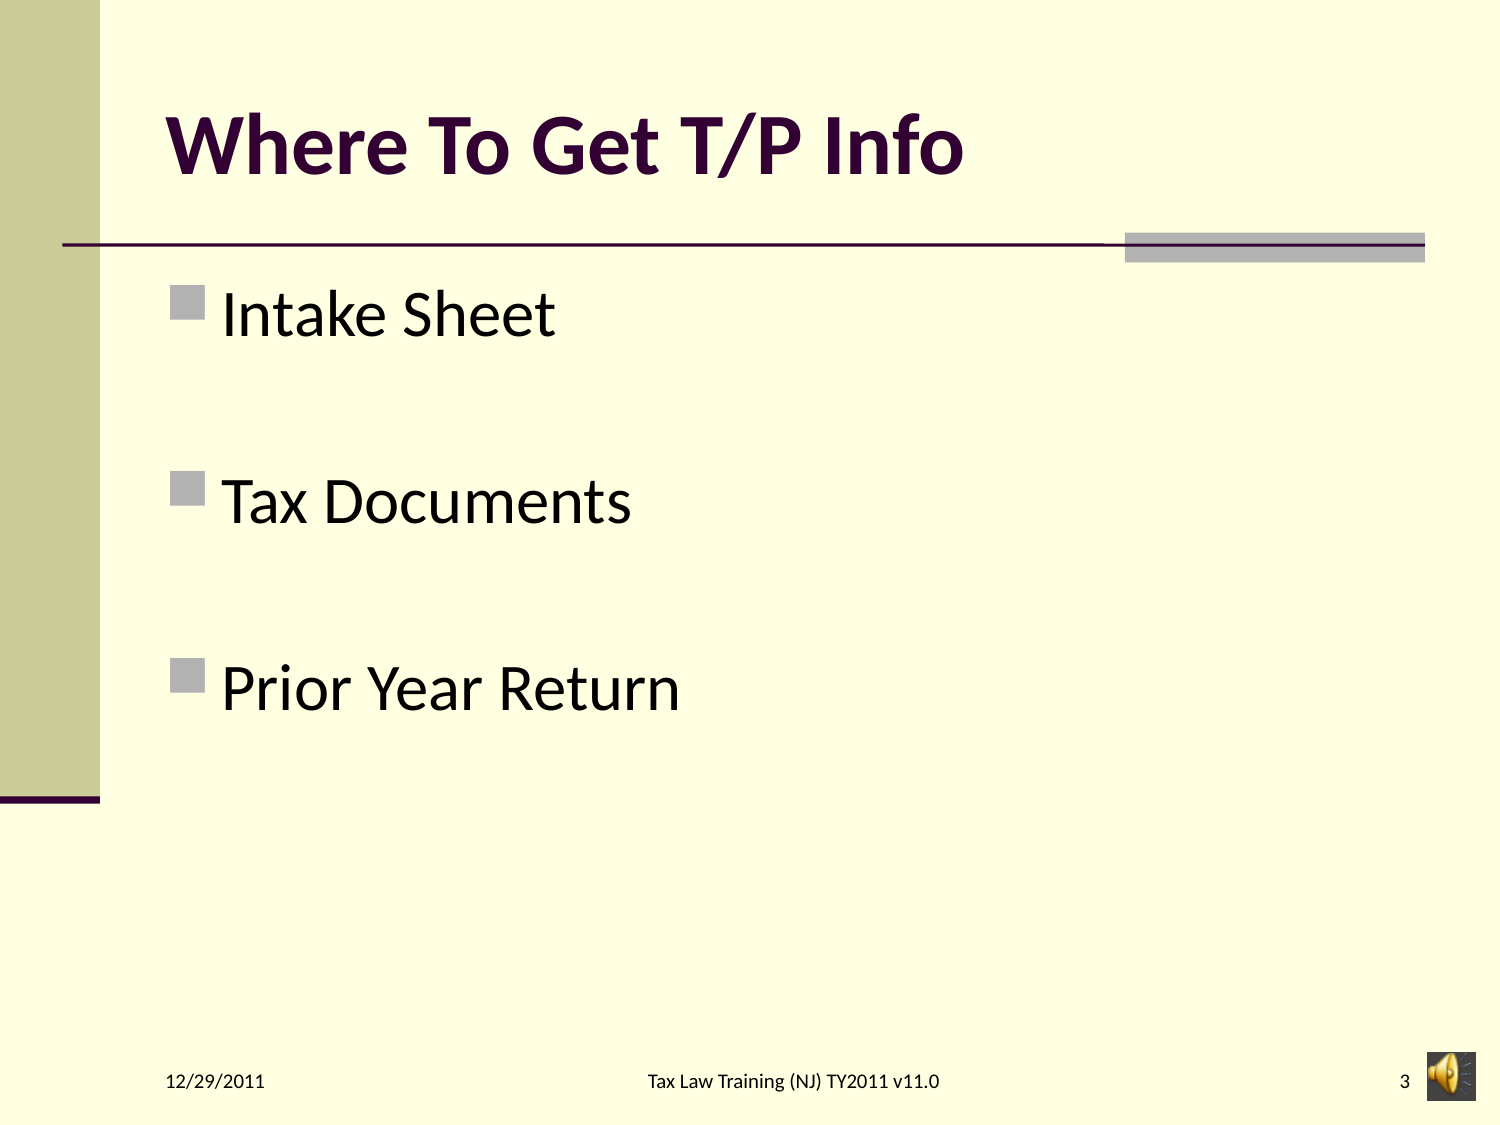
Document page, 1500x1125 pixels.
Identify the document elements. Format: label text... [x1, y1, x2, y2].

slide_number 3 [1112, 1049, 1426, 1101]
title Where To Get T/P Info [150, 45, 1425, 234]
footer Tax Law Training (NJ) TY2011 v11.0 [549, 1049, 1038, 1101]
picture [1426, 1051, 1477, 1102]
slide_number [149, 1050, 476, 1101]
list Intake Sheet Tax Documents Prior Year Return [150, 262, 1425, 1038]
